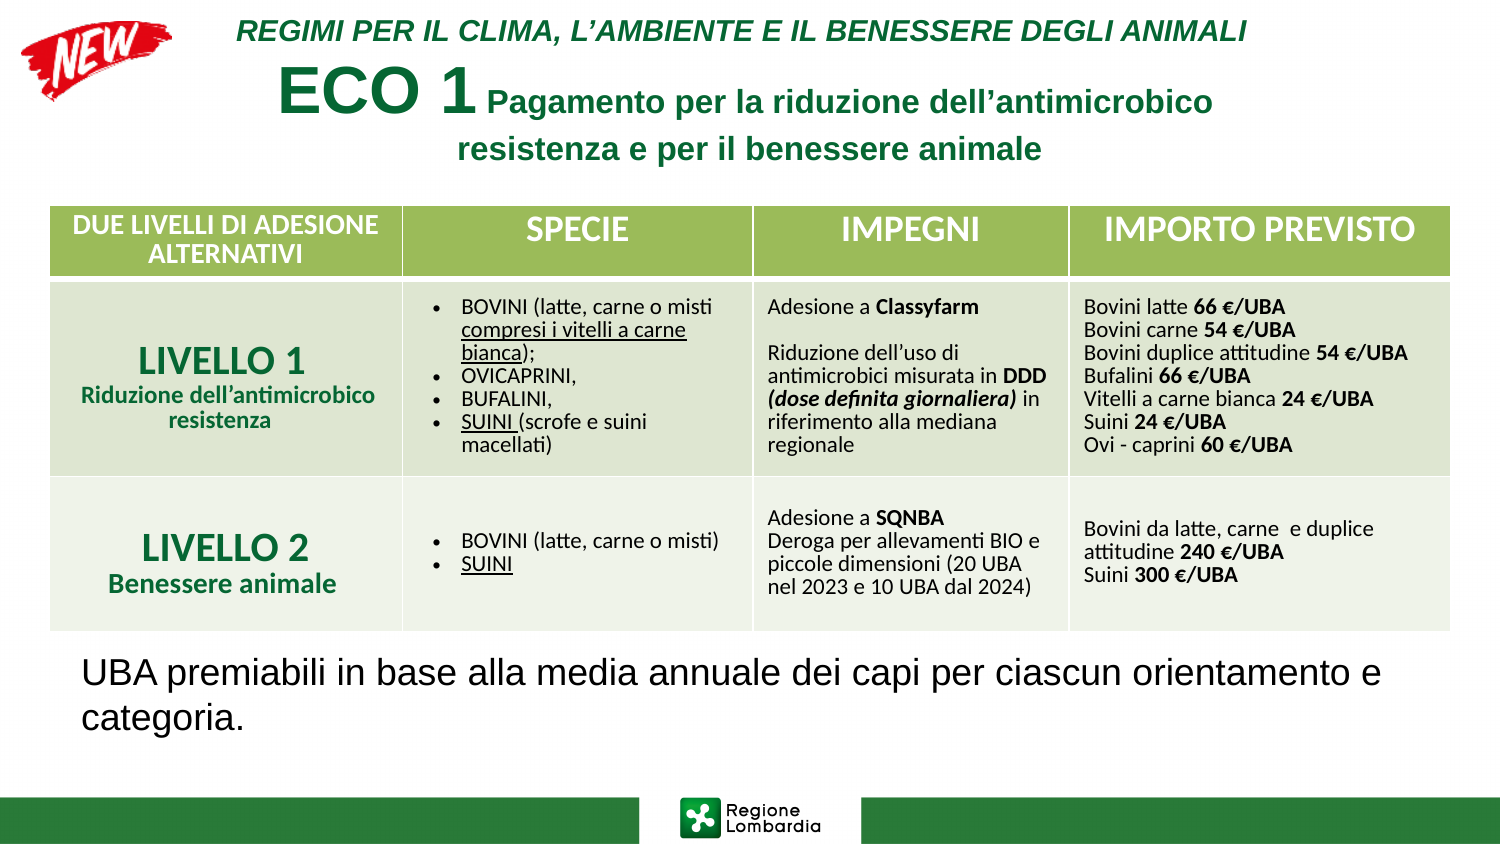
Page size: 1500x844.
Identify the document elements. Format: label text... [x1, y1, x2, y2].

table_header IMPEGNI [754, 206, 1068, 276]
table_cell Adesione a Classyfarm Riduzione dell’uso di antimicrobici misurata in DDD (dose definita giornaliera) in riferimento alla mediana regionale [754, 282, 1068, 476]
table_cell BOVINI (latte, carne o misti compresi i vitelli a carne bianca); OVICAPRINI, BUFALINI, SUINI (scrofe e suini macellati) [403, 282, 752, 476]
subtitle UBA premiabili in base alla media annuale dei capi per ciascun orientamento e categoria. [0, 295, 1500, 844]
table_cell BOVINI (latte, carne o misti) SUINI [403, 477, 752, 631]
table_cell Bovini latte 66 €/UBA Bovini carne 54 €/UBA Bovini duplice attitudine 54 €/UBA Bufalini 66 €/UBA Vitelli a carne bianca 24 €/UBA Suini 24 €/UBA Ovi - caprini 60 €/UBA [1070, 282, 1450, 476]
table_header SPECIE [403, 206, 752, 276]
table_header DUE LIVELLI DI ADESIONE ALTERNATIVI [50, 206, 402, 276]
title REGIMI PER IL CLIMA, L’AMBIENTE E IL BENESSERE DEGLI ANIMALI ECO 1 Pagamento per la riduzione dell’antimicrobico resistenza e per il benessere animale [12, 104, 1479, 184]
table_header IMPORTO PREVISTO [1070, 206, 1450, 276]
table_cell Adesione a SQNBA Deroga per allevamenti BIO e piccole dimensioni (20 UBA nel 2023 e 10 UBA dal 2024) [754, 477, 1068, 631]
table_cell LIVELLO 2 Benessere animale [50, 477, 402, 631]
table_cell LIVELLO 1 Riduzione dell’antimicrobico resistenza [50, 282, 402, 476]
picture [0, 0, 1500, 295]
table_cell Bovini da latte, carne e duplice attitudine 240 €/UBA Suini 300 €/UBA [1070, 477, 1450, 631]
